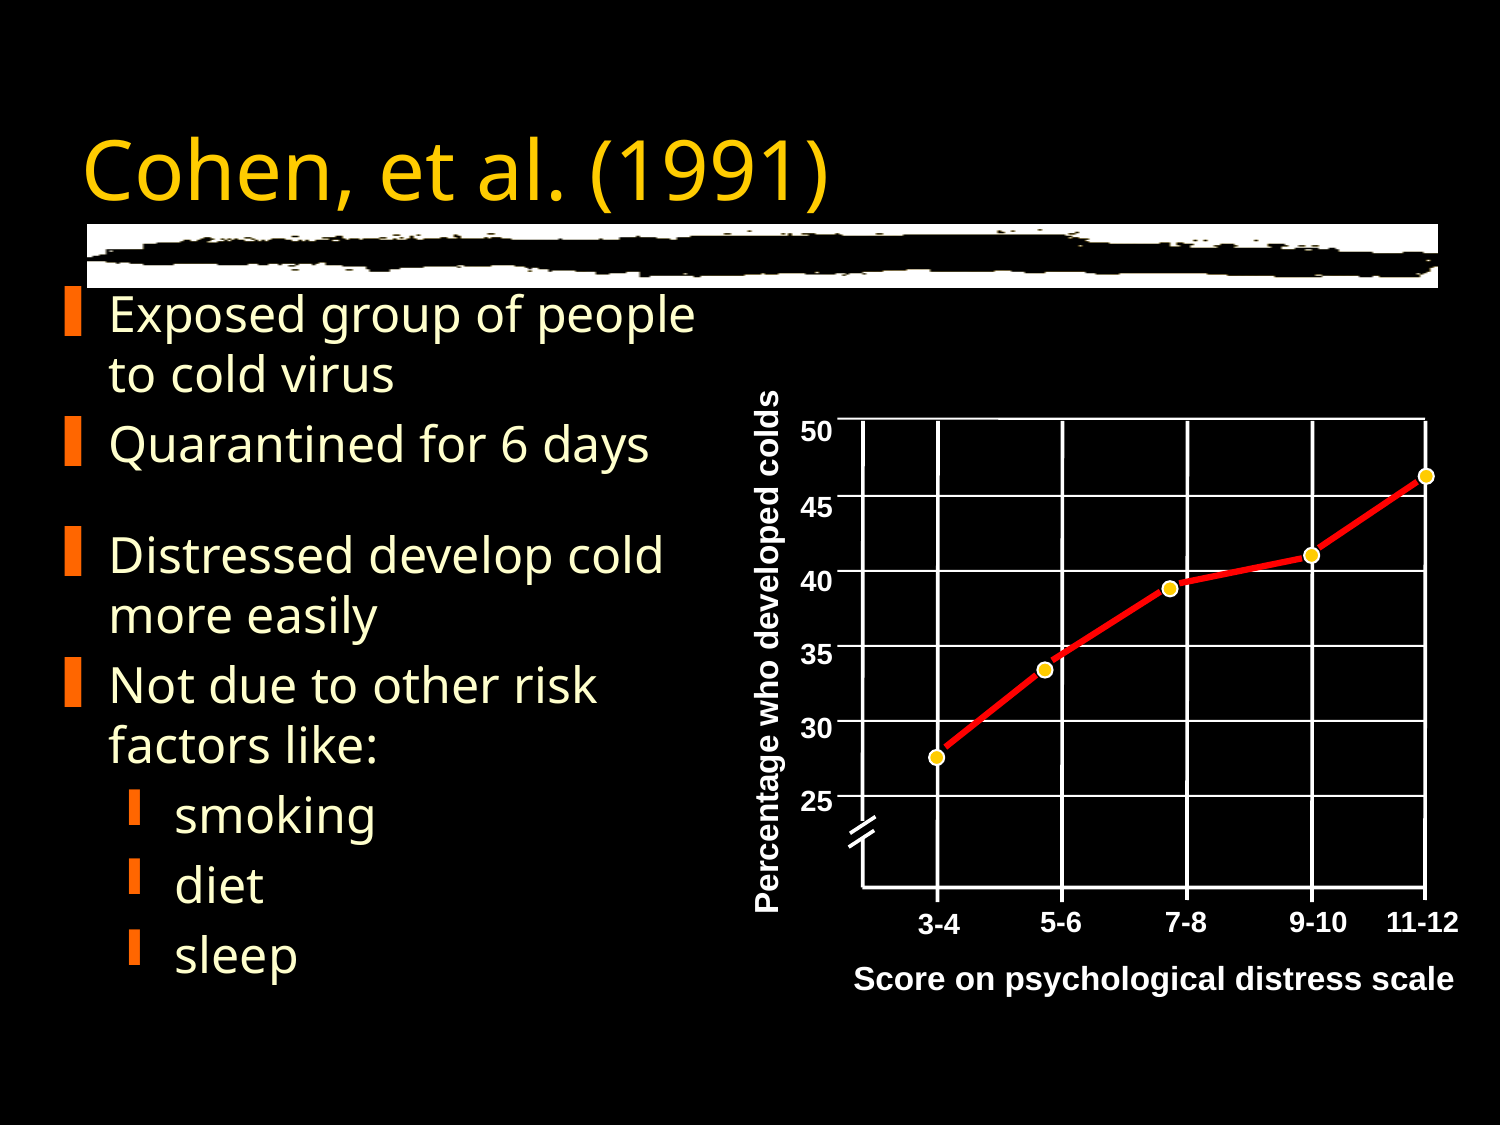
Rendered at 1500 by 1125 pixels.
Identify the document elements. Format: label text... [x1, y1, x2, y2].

title Cohen, et al. (1991) [66, 37, 1342, 226]
list Exposed group of people to cold virus Quarantined for 6 days [37, 274, 751, 515]
text_box Distressed develop cold more easily Not due to other risk factors like: smoking diet sleep [37, 515, 732, 991]
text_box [737, 362, 1476, 1006]
